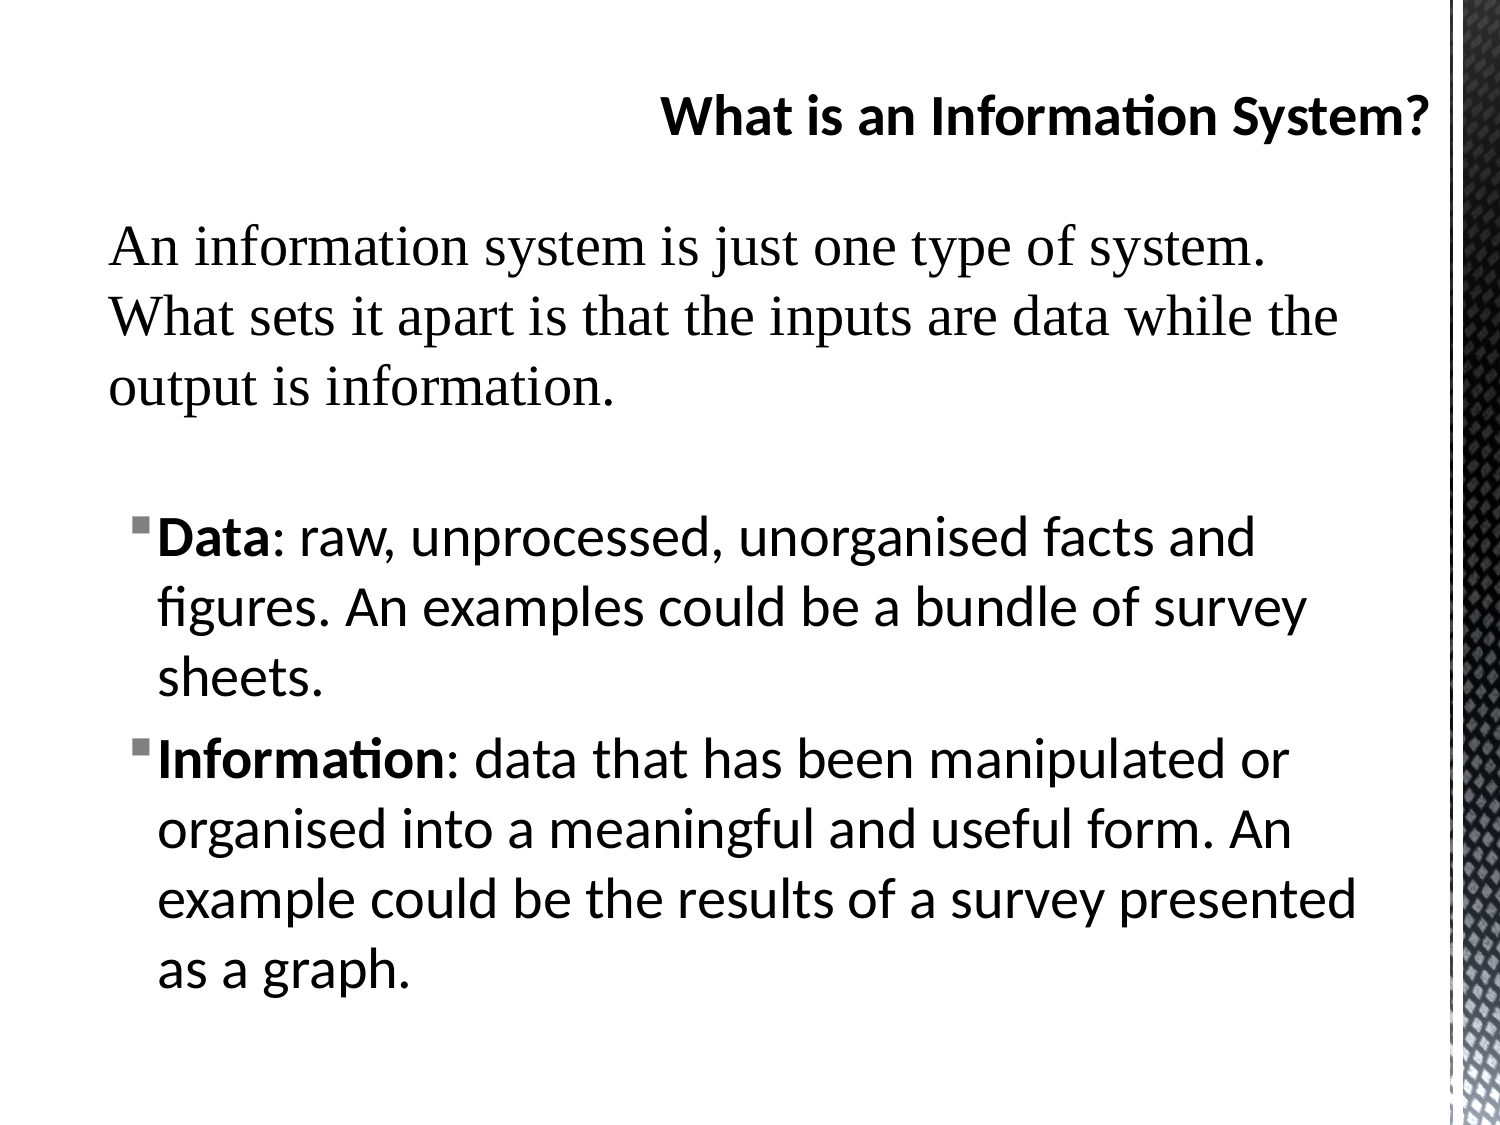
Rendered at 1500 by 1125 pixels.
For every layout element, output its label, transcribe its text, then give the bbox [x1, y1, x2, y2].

list Data: raw, unprocessed, unorganised facts and figures. An examples could be a bundle of survey sheets. Information: data that has been manipulated or organised into a meaningful and useful form. An example could be the results of a survey presented as a graph. [112, 486, 1388, 1012]
text_box An information system is just one type of system. What sets it apart is that the inputs are data while the output is information. [93, 200, 1407, 425]
title What is an Information System? [64, 37, 1447, 188]
picture [1447, 0, 1500, 1125]
